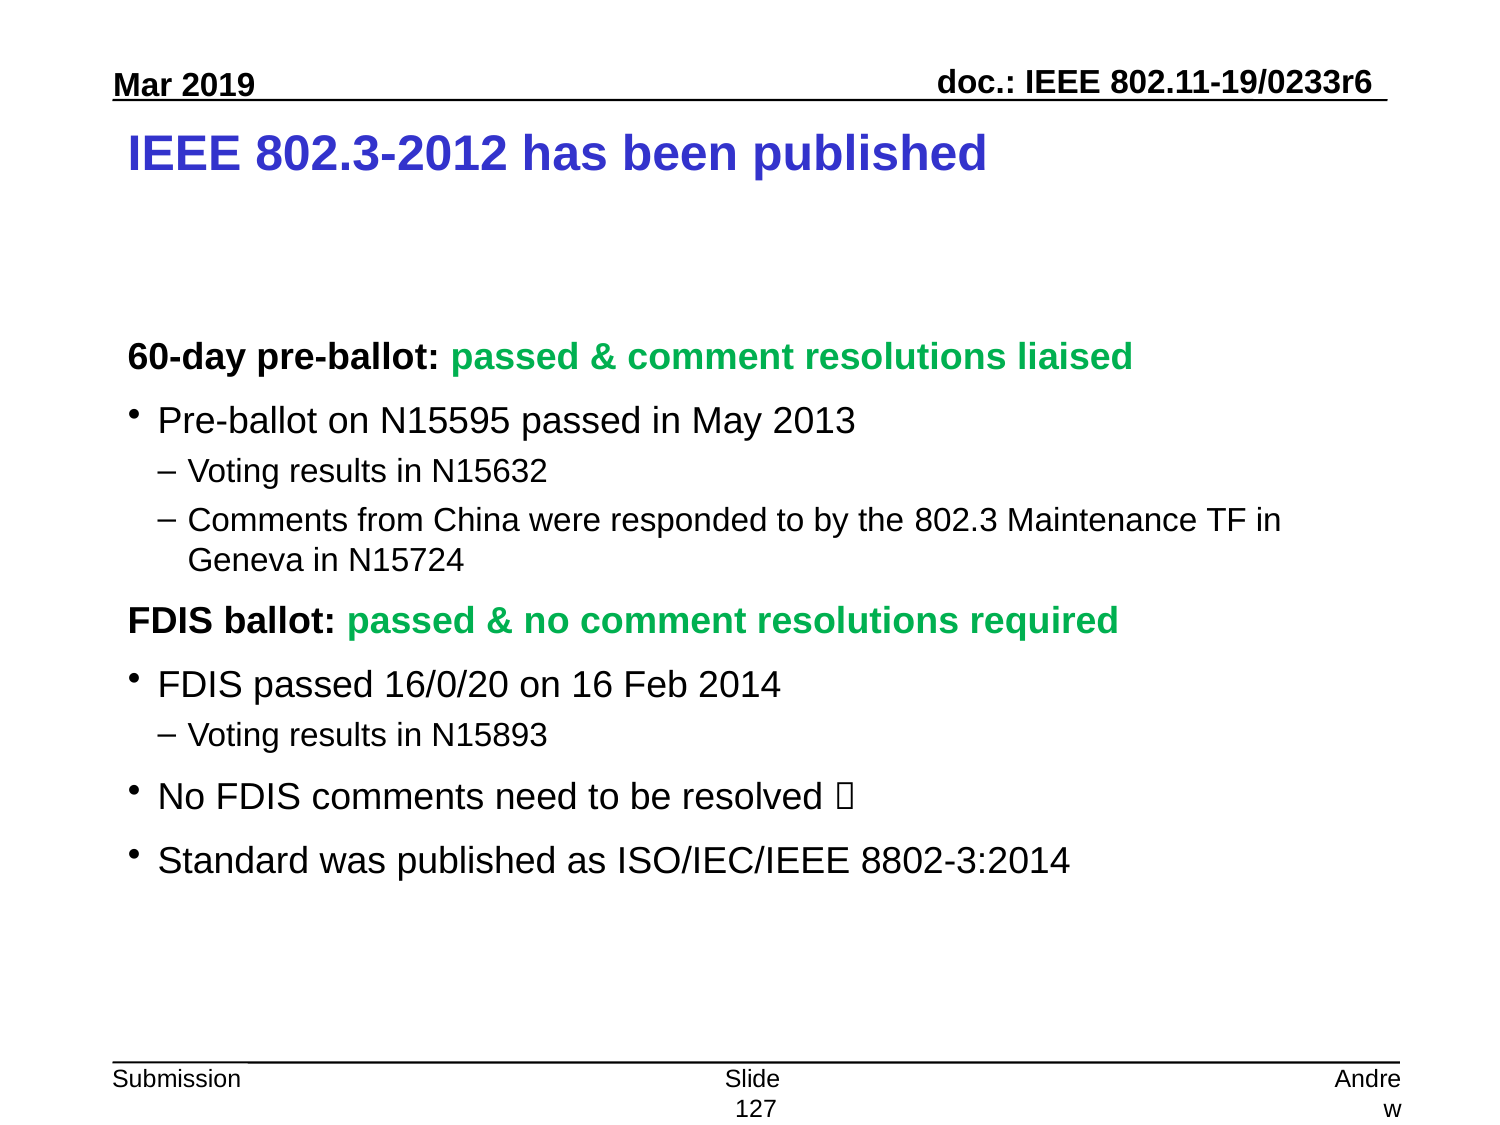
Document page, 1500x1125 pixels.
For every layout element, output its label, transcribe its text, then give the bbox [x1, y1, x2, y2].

slide_number Slide 127 [709, 1061, 803, 1093]
list 60-day pre-ballot: passed & comment resolutions liaised Pre-ballot on N15595 passed in May 2013 Voting results in N15632 Comments from China were responded to by the 802.3 Maintenance TF in Geneva in N15724 FDIS ballot: passed & no comment resolutions required FDIS passed 16/0/20 on 16 Feb 2014 Voting results in N15893 No FDIS comments need to be resolved  Standard was published as ISO/IEC/IEEE 8802-3:2014 [112, 324, 1388, 1000]
title IEEE 802.3-2012 has been published [112, 112, 1388, 288]
footer Andrew Myles, Cisco [1320, 1061, 1402, 1093]
